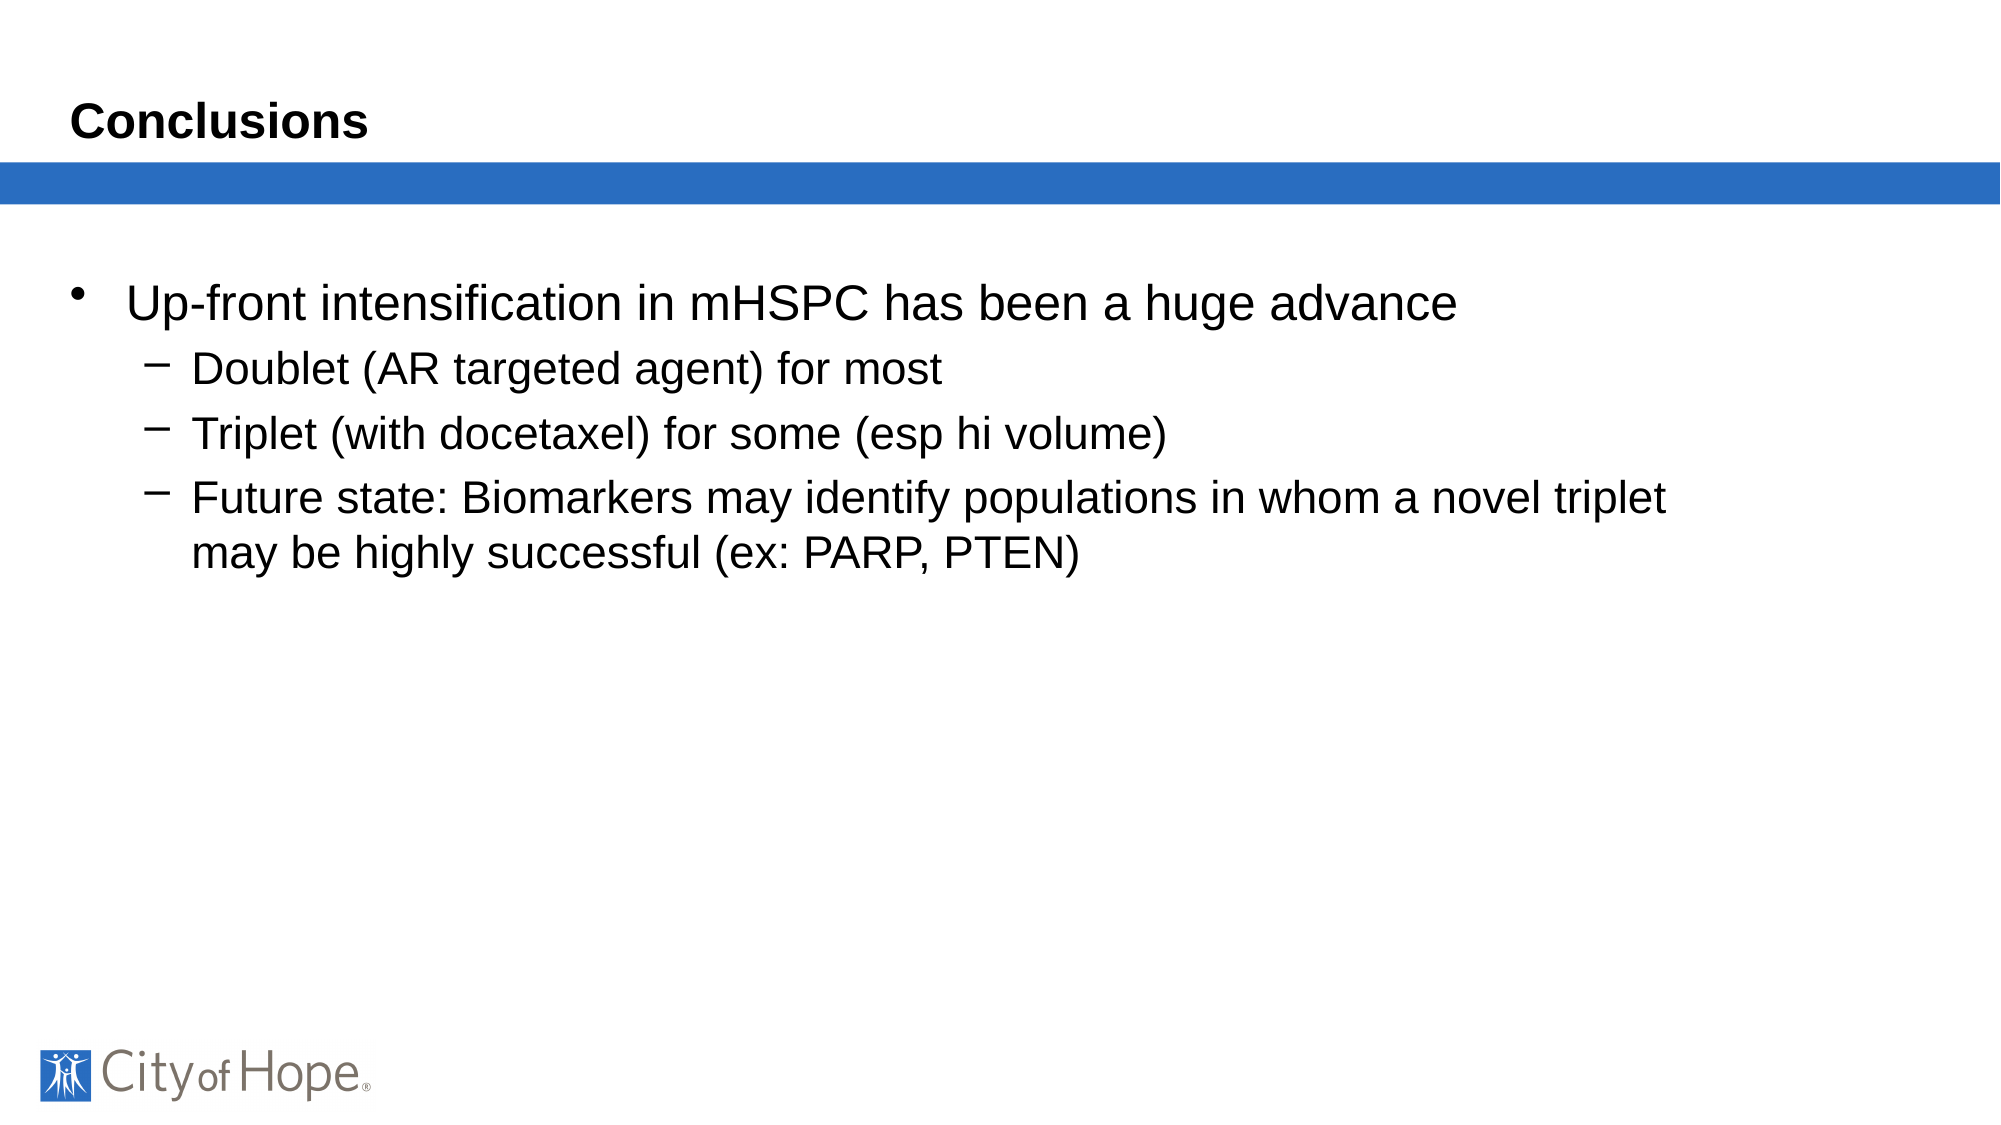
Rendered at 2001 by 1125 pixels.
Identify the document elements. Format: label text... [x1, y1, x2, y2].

list Up-front intensification in mHSPC has been a huge advance Doublet (AR targeted agent) for most Triplet (with docetaxel) for some (esp hi volume) Future state: Biomarkers may identify populations in whom a novel triplet may be highly successful (ex: PARP, PTEN) [54, 262, 1753, 1014]
title Conclusions [54, 69, 1922, 168]
picture [36, 1039, 376, 1112]
